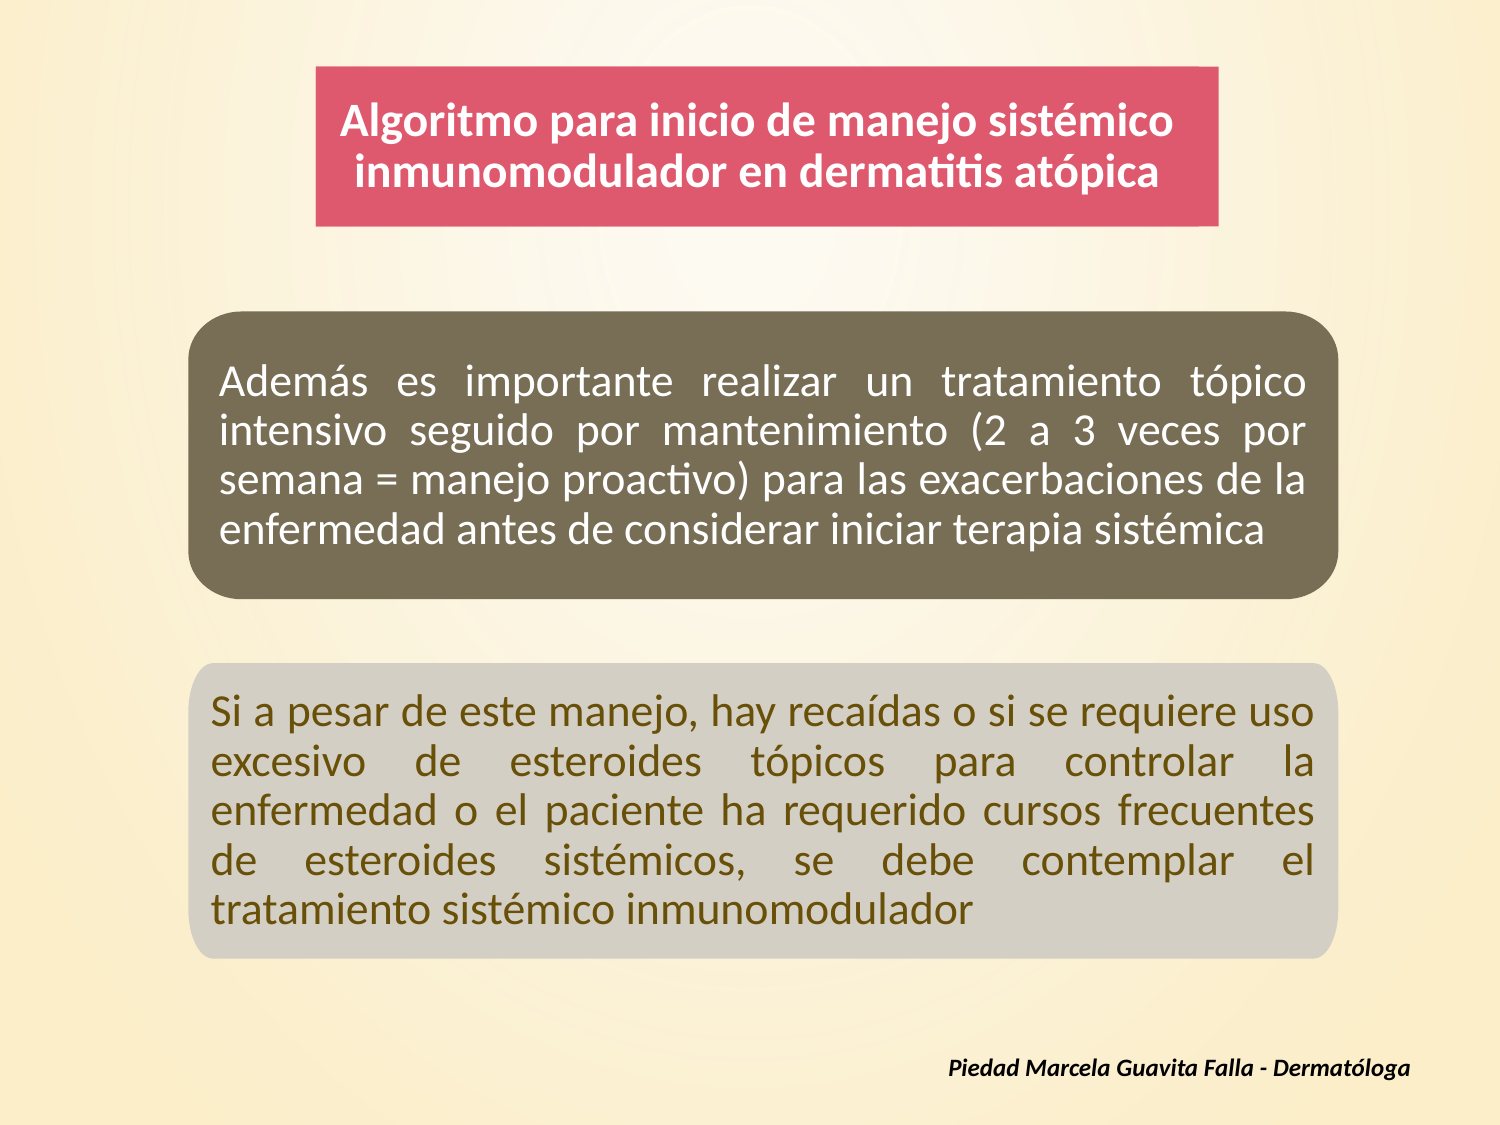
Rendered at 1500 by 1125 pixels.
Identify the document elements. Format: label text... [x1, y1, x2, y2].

text_box Si a pesar de este manejo, hay recaídas o si se requiere uso excesivo de esteroides tópicos para controlar la enfermedad o el paciente ha requerido cursos frecuentes de esteroides sistémicos, se debe contemplar el tratamiento sistémico inmunomodulador [188, 895, 1339, 959]
text_box [188, 885, 1339, 895]
text_box Además es importante realizar un tratamiento tópico intensivo seguido por mantenimiento (2 a 3 veces por semana = manejo proactivo) para las exacerbaciones de la enfermedad antes de considerar iniciar terapia sistémica [188, 311, 1339, 600]
text_box Si a pesar de este manejo, hay recaídas o si se requiere uso excesivo de esteroides tópicos para controlar la enfermedad o el paciente ha requerido cursos frecuentes de esteroides sistémicos, se debe contemplar el tratamiento sistémico inmunomodulador [188, 663, 1339, 885]
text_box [315, 66, 1219, 227]
text_box Piedad Marcela Guavita Falla - Dermatóloga [933, 1043, 1433, 1089]
